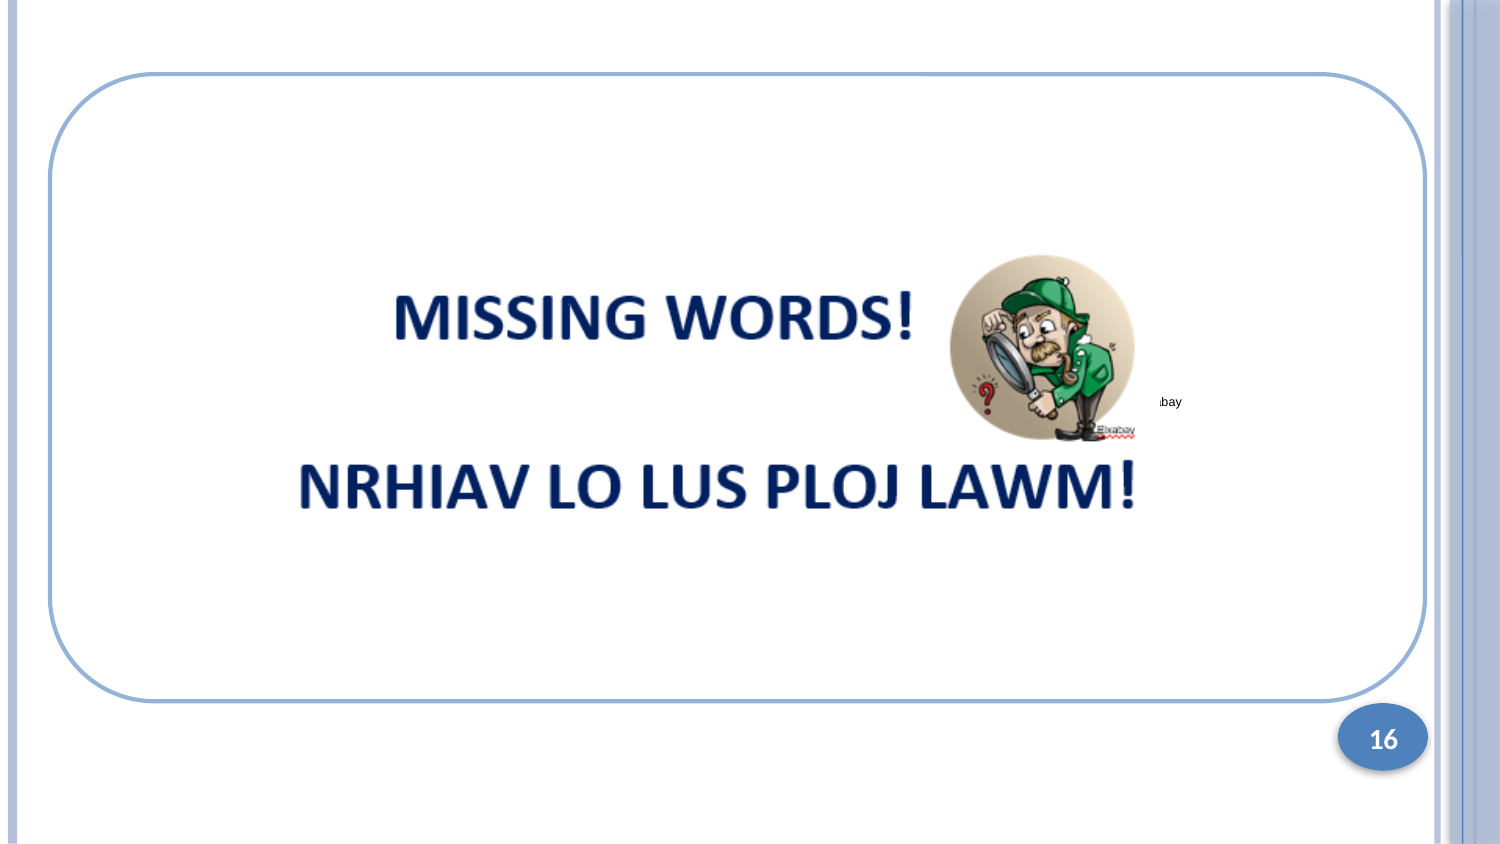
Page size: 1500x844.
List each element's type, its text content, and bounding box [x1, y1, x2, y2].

text_box Pixabay [1167, 386, 1197, 416]
slide_number 16 [1333, 705, 1434, 770]
picture [284, 245, 1161, 527]
text_box [47, 72, 1428, 704]
